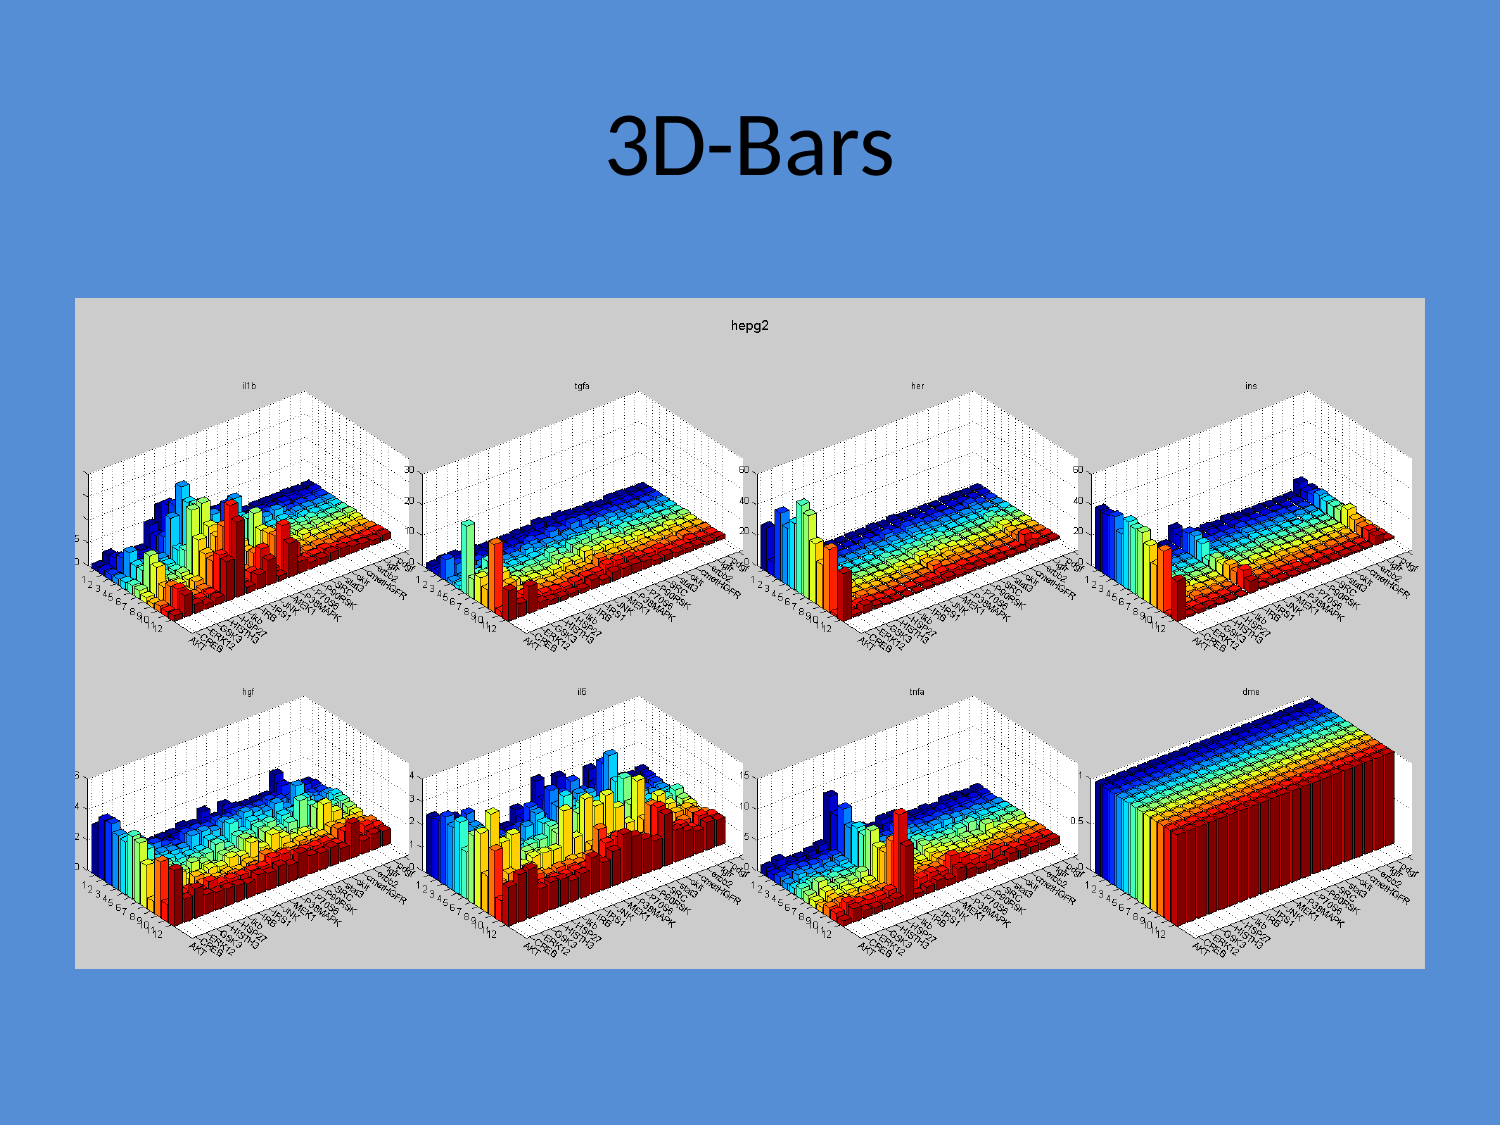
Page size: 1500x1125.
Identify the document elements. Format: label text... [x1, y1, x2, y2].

title 3D-Bars [75, 45, 1425, 233]
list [74, 298, 1426, 970]
